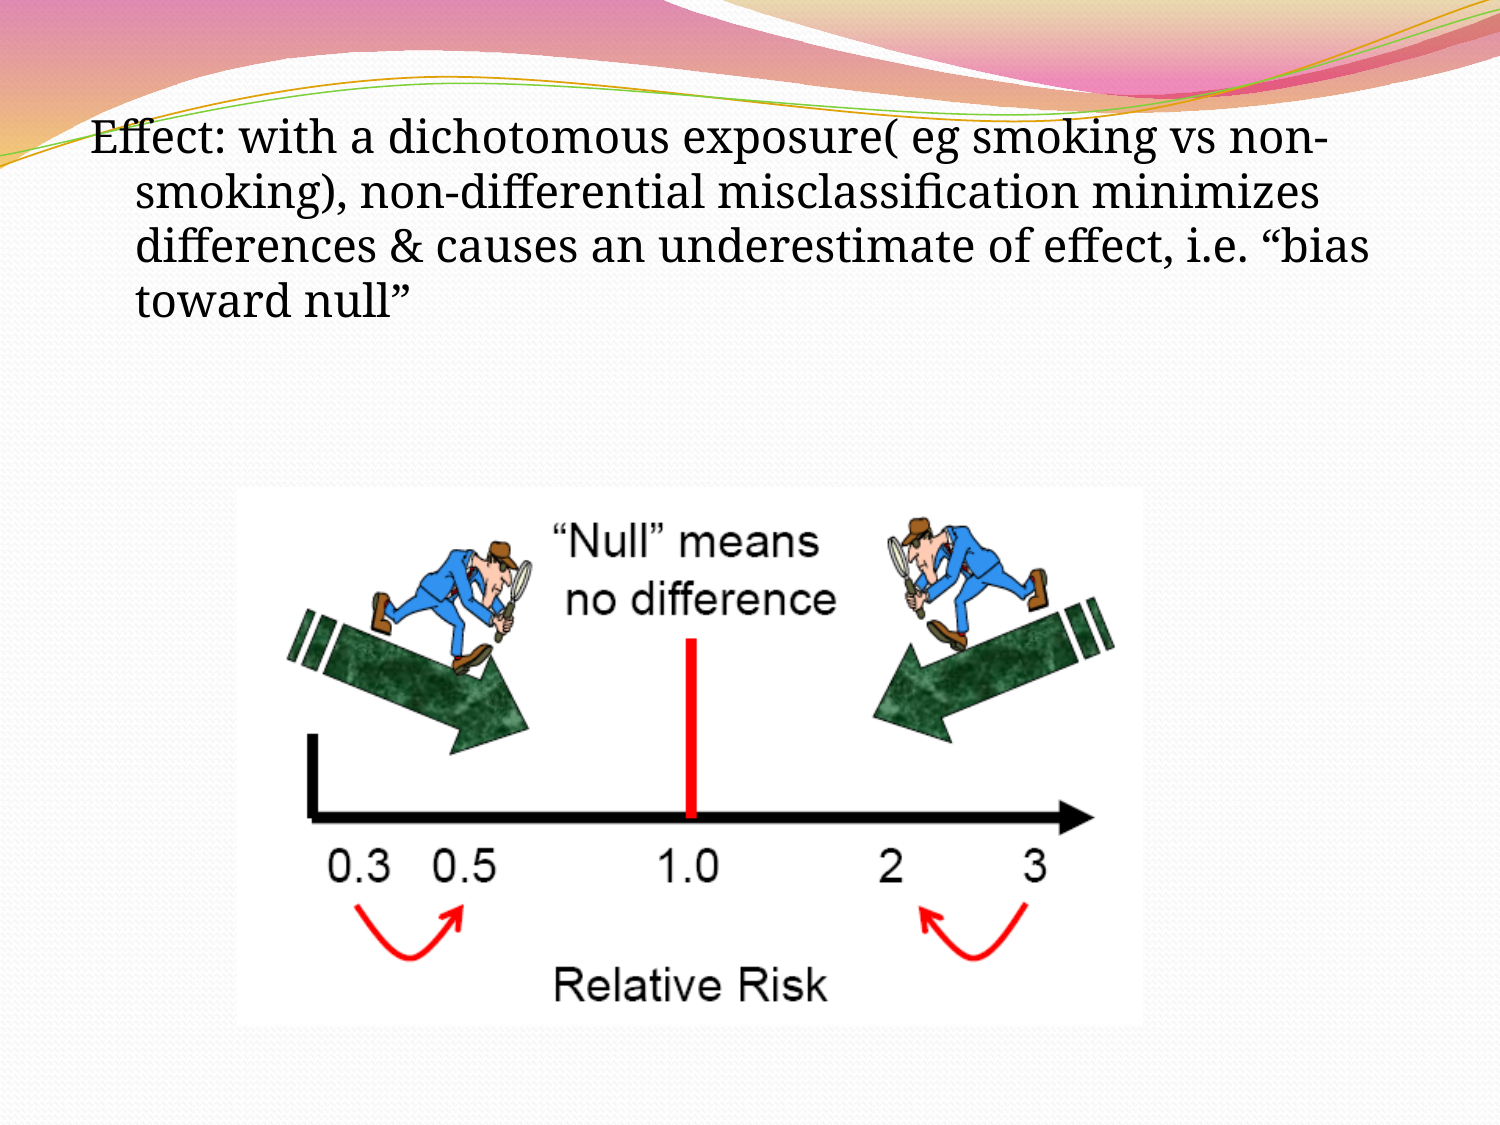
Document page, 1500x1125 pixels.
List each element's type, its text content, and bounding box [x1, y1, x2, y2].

picture [237, 487, 1143, 1026]
list Effect: with a dichotomous exposure( eg smoking vs non-smoking), non-differential misclassification minimizes differences & causes an underestimate of effect, i.e. “bias toward null” [75, 99, 1425, 350]
